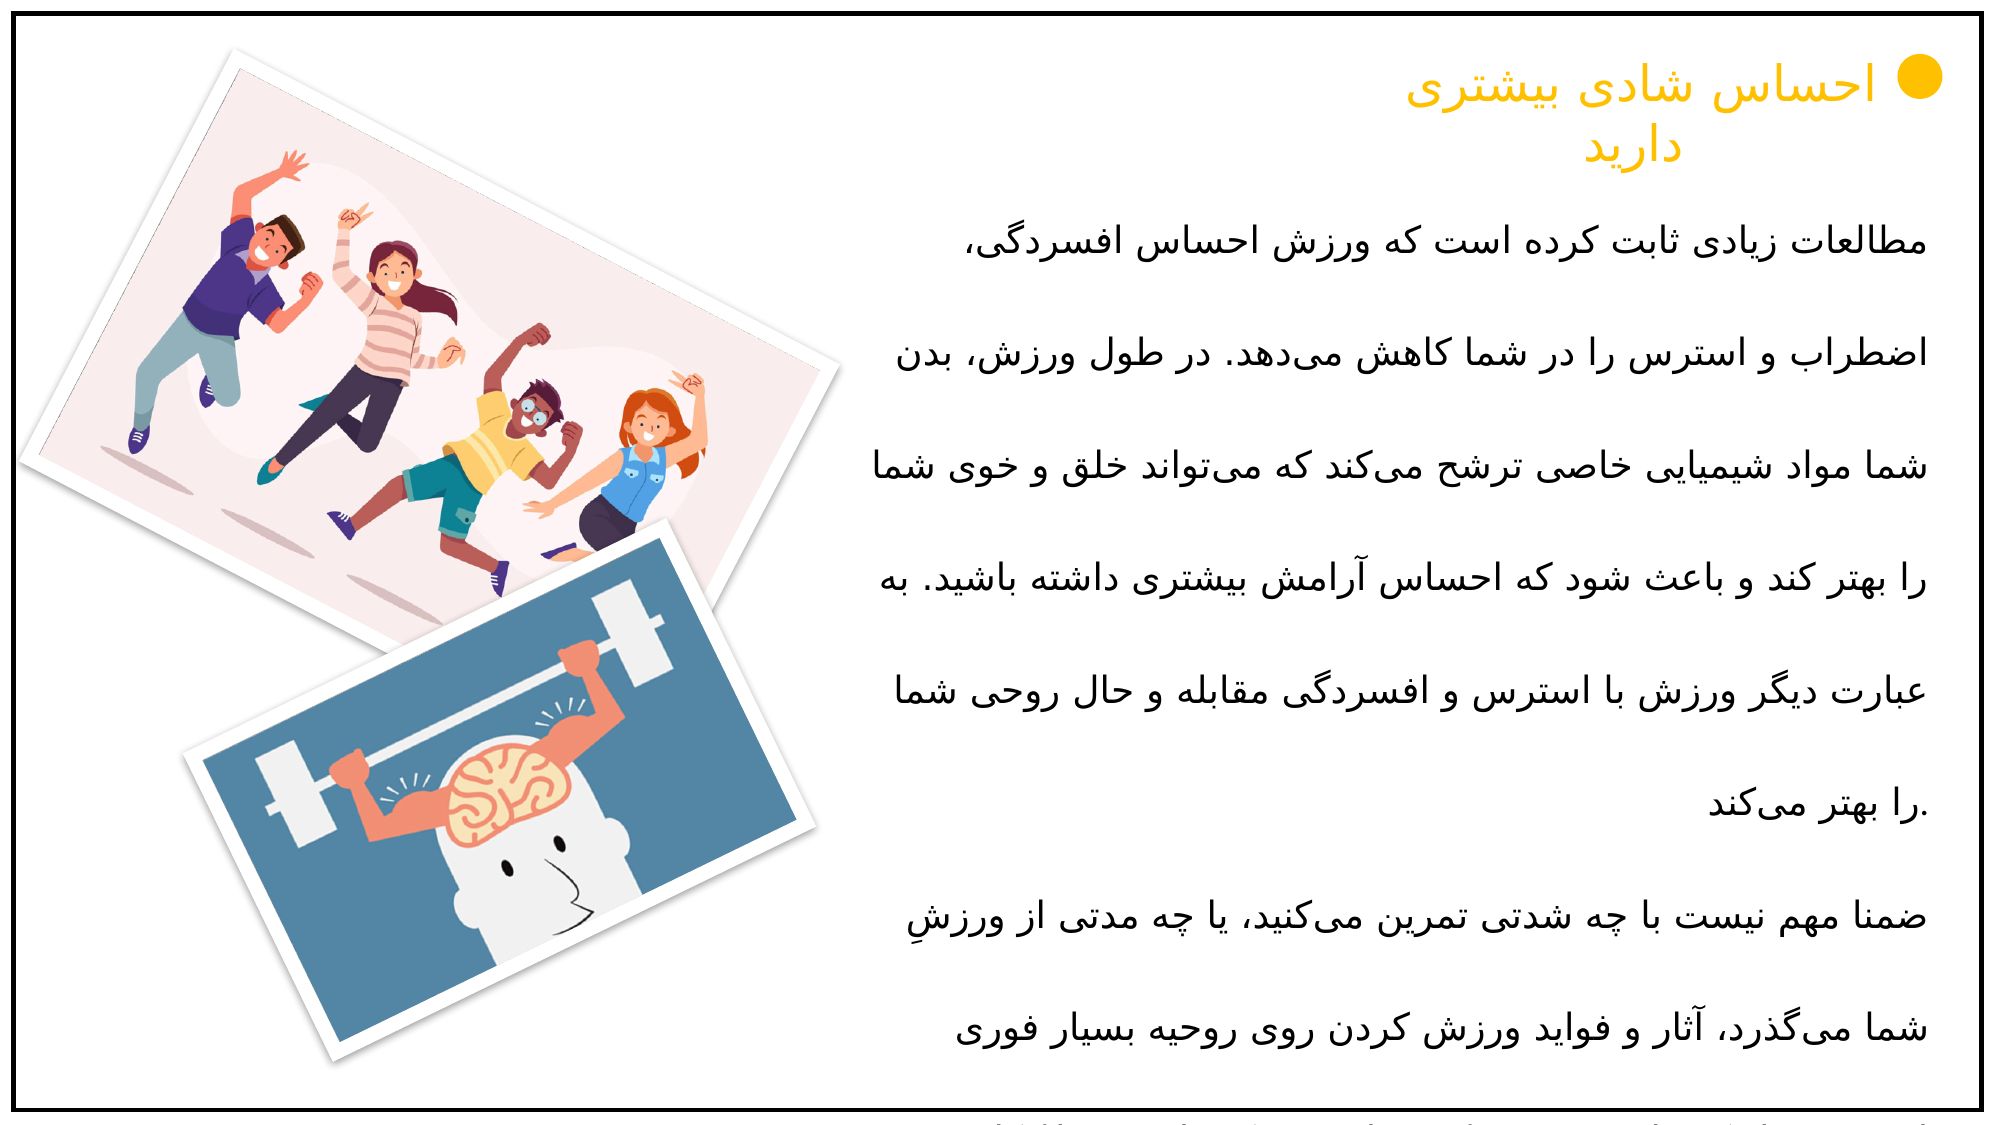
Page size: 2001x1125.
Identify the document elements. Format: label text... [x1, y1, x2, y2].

picture [40, 70, 819, 1041]
text_box احساس شادی بیشتری دارید [1343, 43, 1925, 140]
text_box مطالعات زیادی ثابت کرده است که ورزش احساس افسردگی، اضطراب و استرس را در شما کاهش می‌دهد. در طول ورزش، بدن شما مواد شیمیایی خاصی ترشح می‌کند که می‌تواند خلق و خوی شما را بهتر کند و باعث شود که احساس آرامش بیشتری داشته باشید. به عبارت دیگر ورزش با استرس و افسردگی مقابله و حال روحی شما را بهتر می‌کند. ضمنا مهم نیست با چه شدتی تمرین می‌کنید، یا چه مدتی از ورزشِ شما می‌گذرد، آثار و فواید ورزش کردن روی روحیه بسیار فوری است. فقط یک جلسه تمرین (حتی با شدت کم یا متوسط) کافی است تا احساس رضایت و شادی را در خود ببینید. [843, 140, 1944, 1125]
